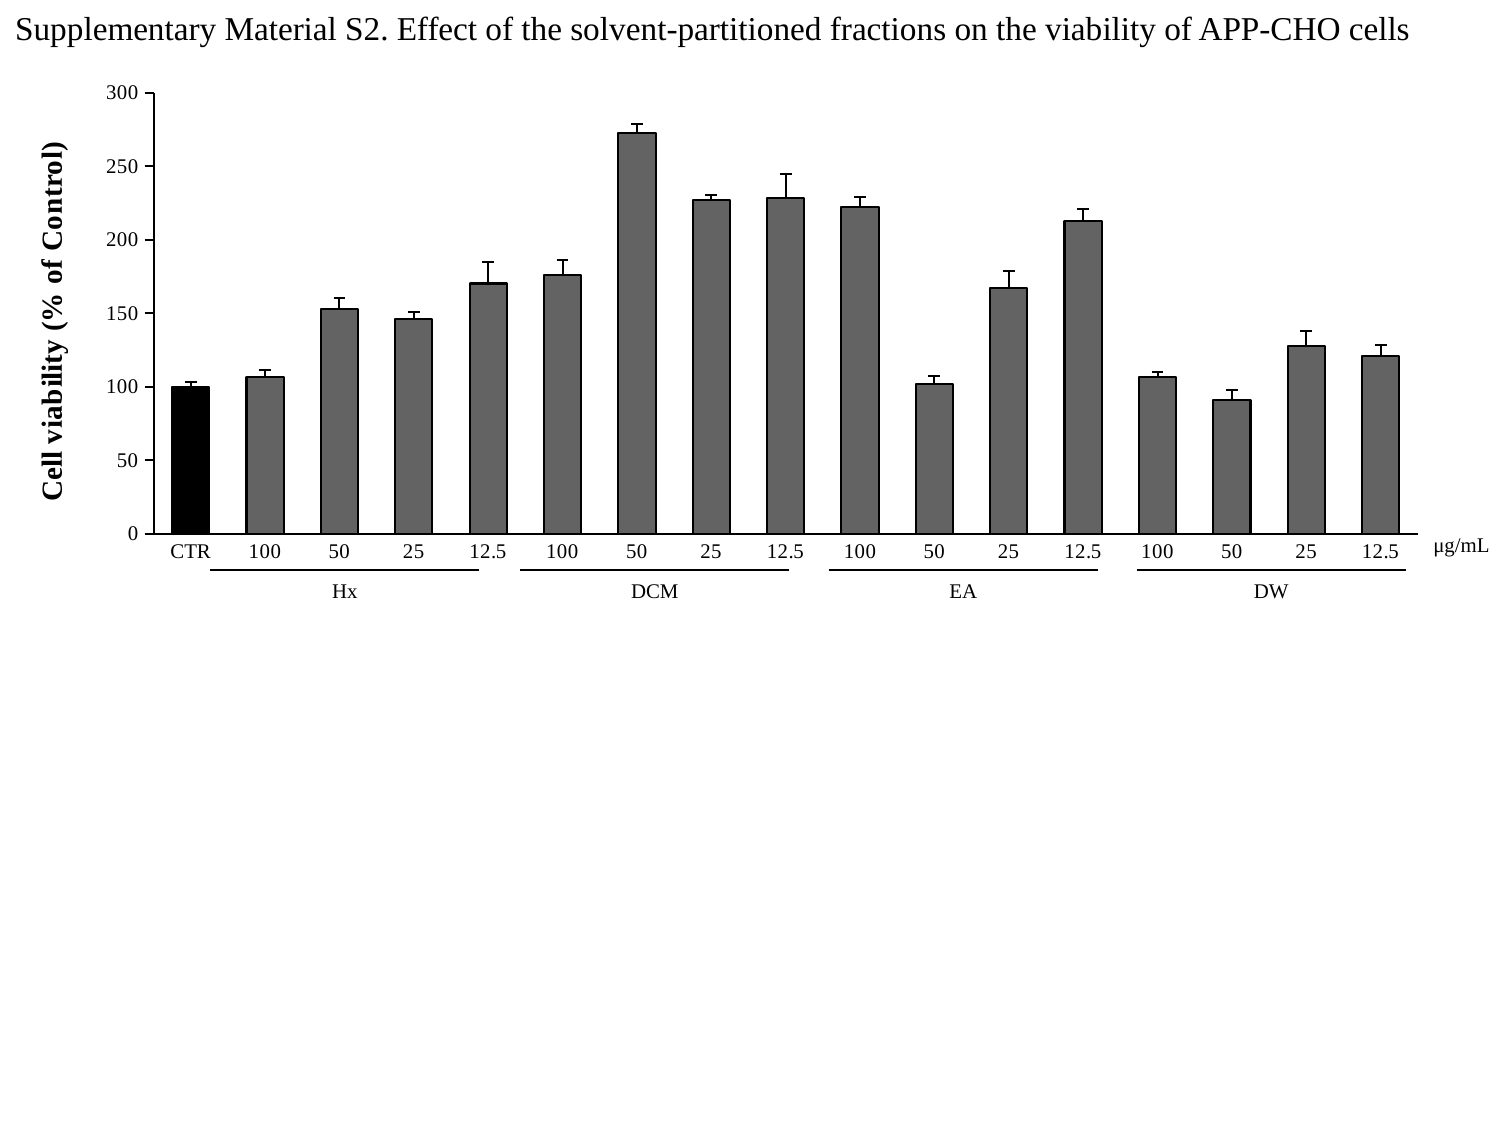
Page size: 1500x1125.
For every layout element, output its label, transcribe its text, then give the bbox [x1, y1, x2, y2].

chart [0, 70, 1447, 574]
text_box DW [1136, 582, 1406, 610]
text_box Supplementary Material S2. Effect of the solvent-partitioned fractions on the viability of APP-CHO cells [0, 0, 1500, 55]
text_box EA [828, 582, 1098, 610]
text_box DCM [519, 582, 790, 610]
text_box Hx [210, 582, 480, 610]
text_box μg/mL [1451, 523, 1500, 564]
